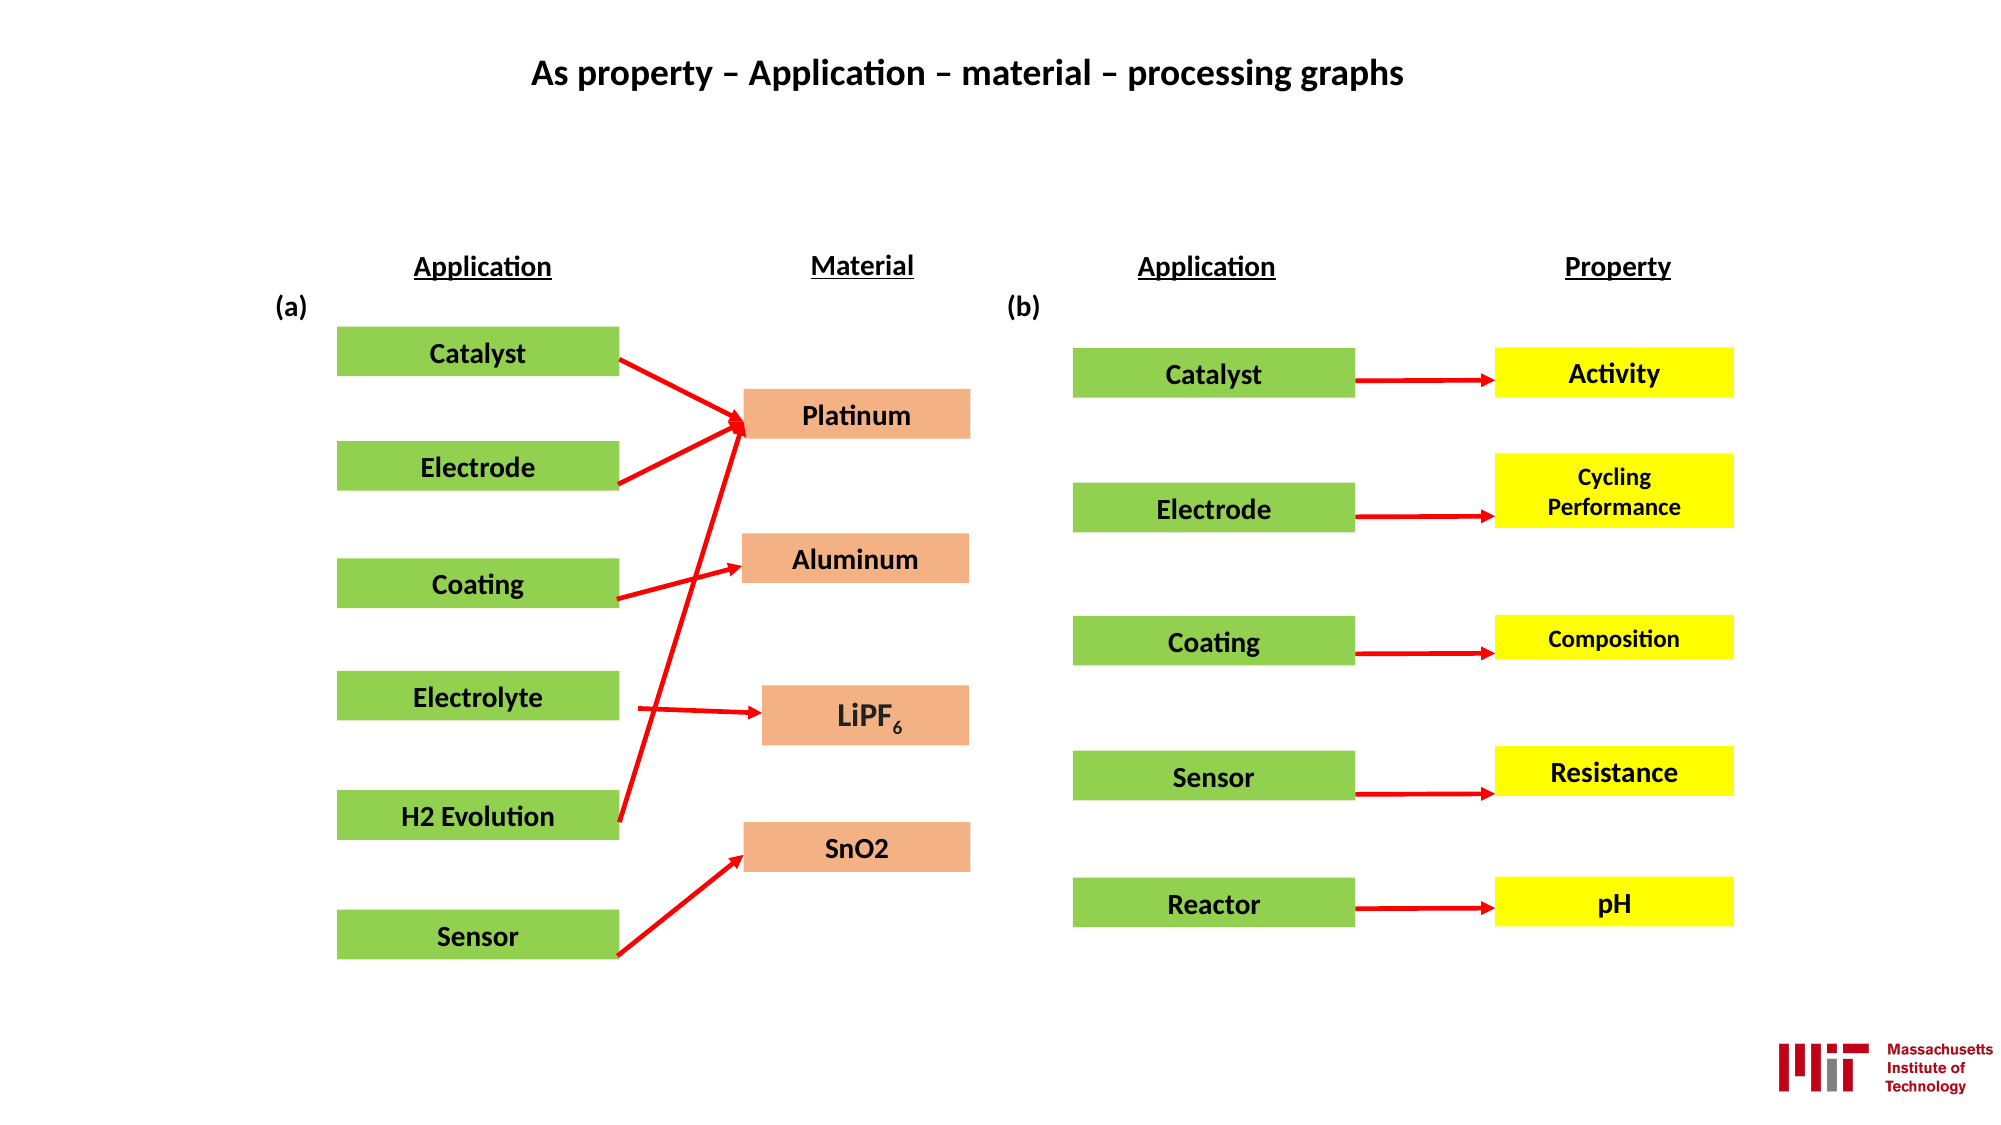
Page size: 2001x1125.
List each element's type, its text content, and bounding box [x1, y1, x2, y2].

picture [1778, 1008, 1994, 1125]
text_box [256, 238, 1753, 975]
text_box As property – Application – material – processing graphs [70, 40, 1866, 101]
